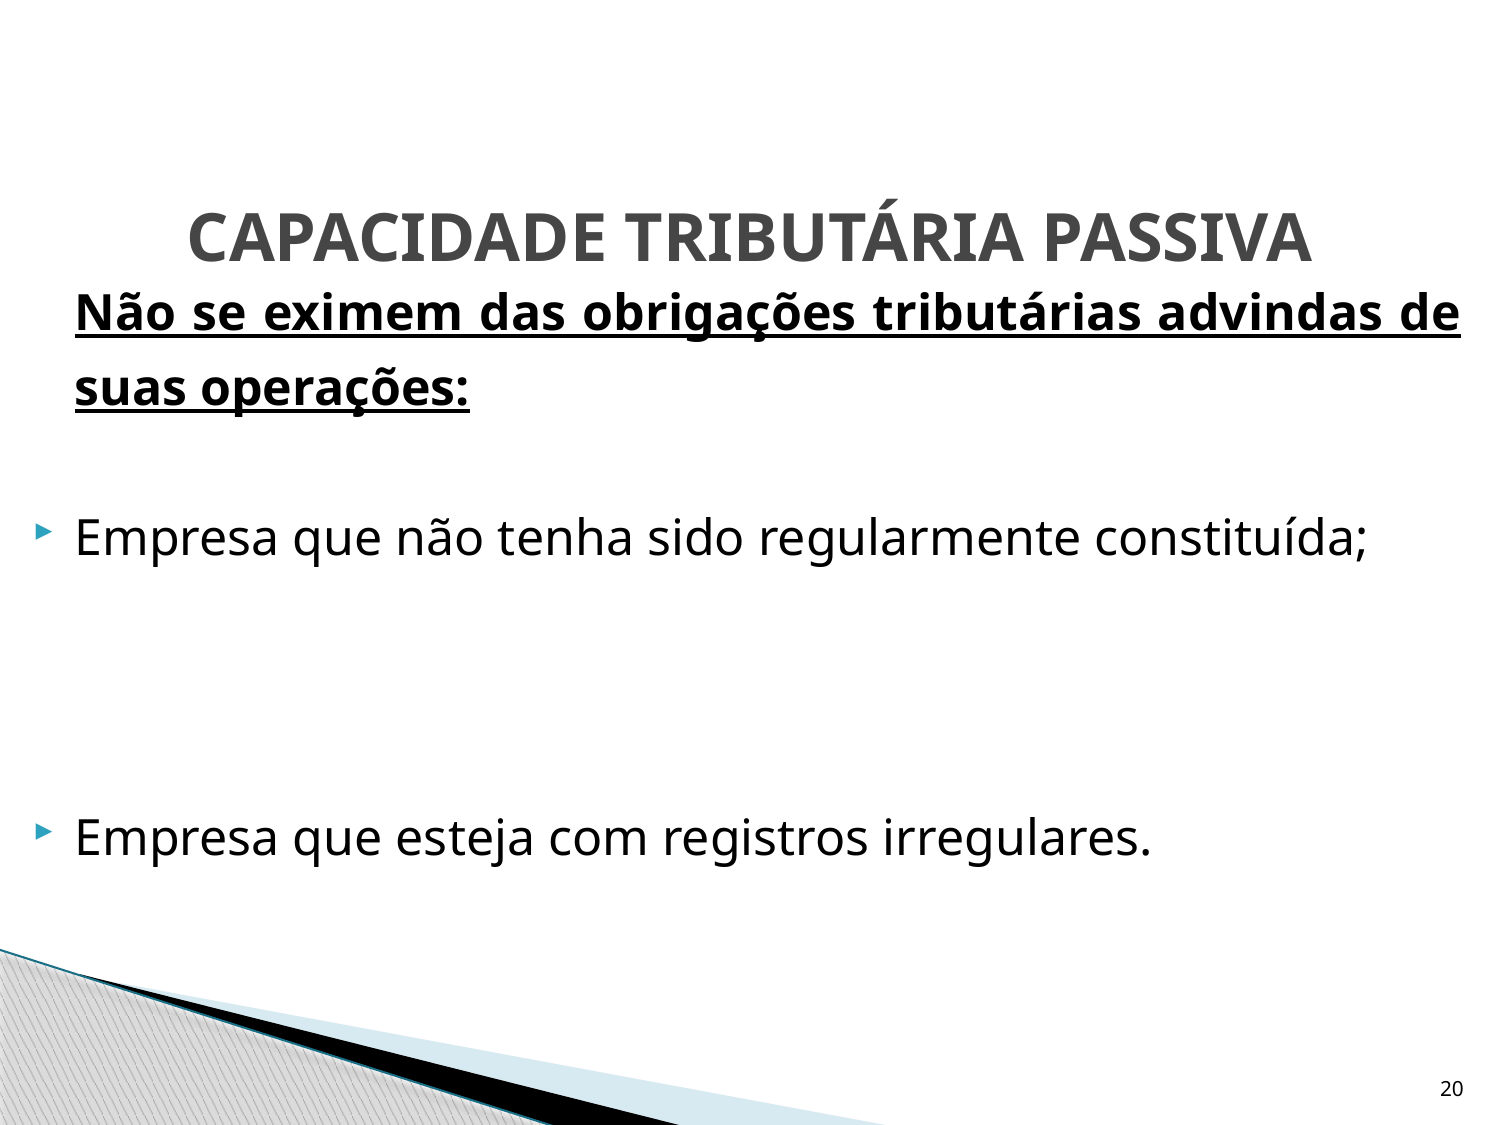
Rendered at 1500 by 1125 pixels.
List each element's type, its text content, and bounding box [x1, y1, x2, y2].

list Não se eximem das obrigações tributárias advindas de suas operações: Empresa que não tenha sido regularmente constituída; Empresa que esteja com registros irregulares. [0, 257, 1477, 1125]
title CAPACIDADE TRIBUTÁRIA PASSIVA [0, 199, 1500, 270]
